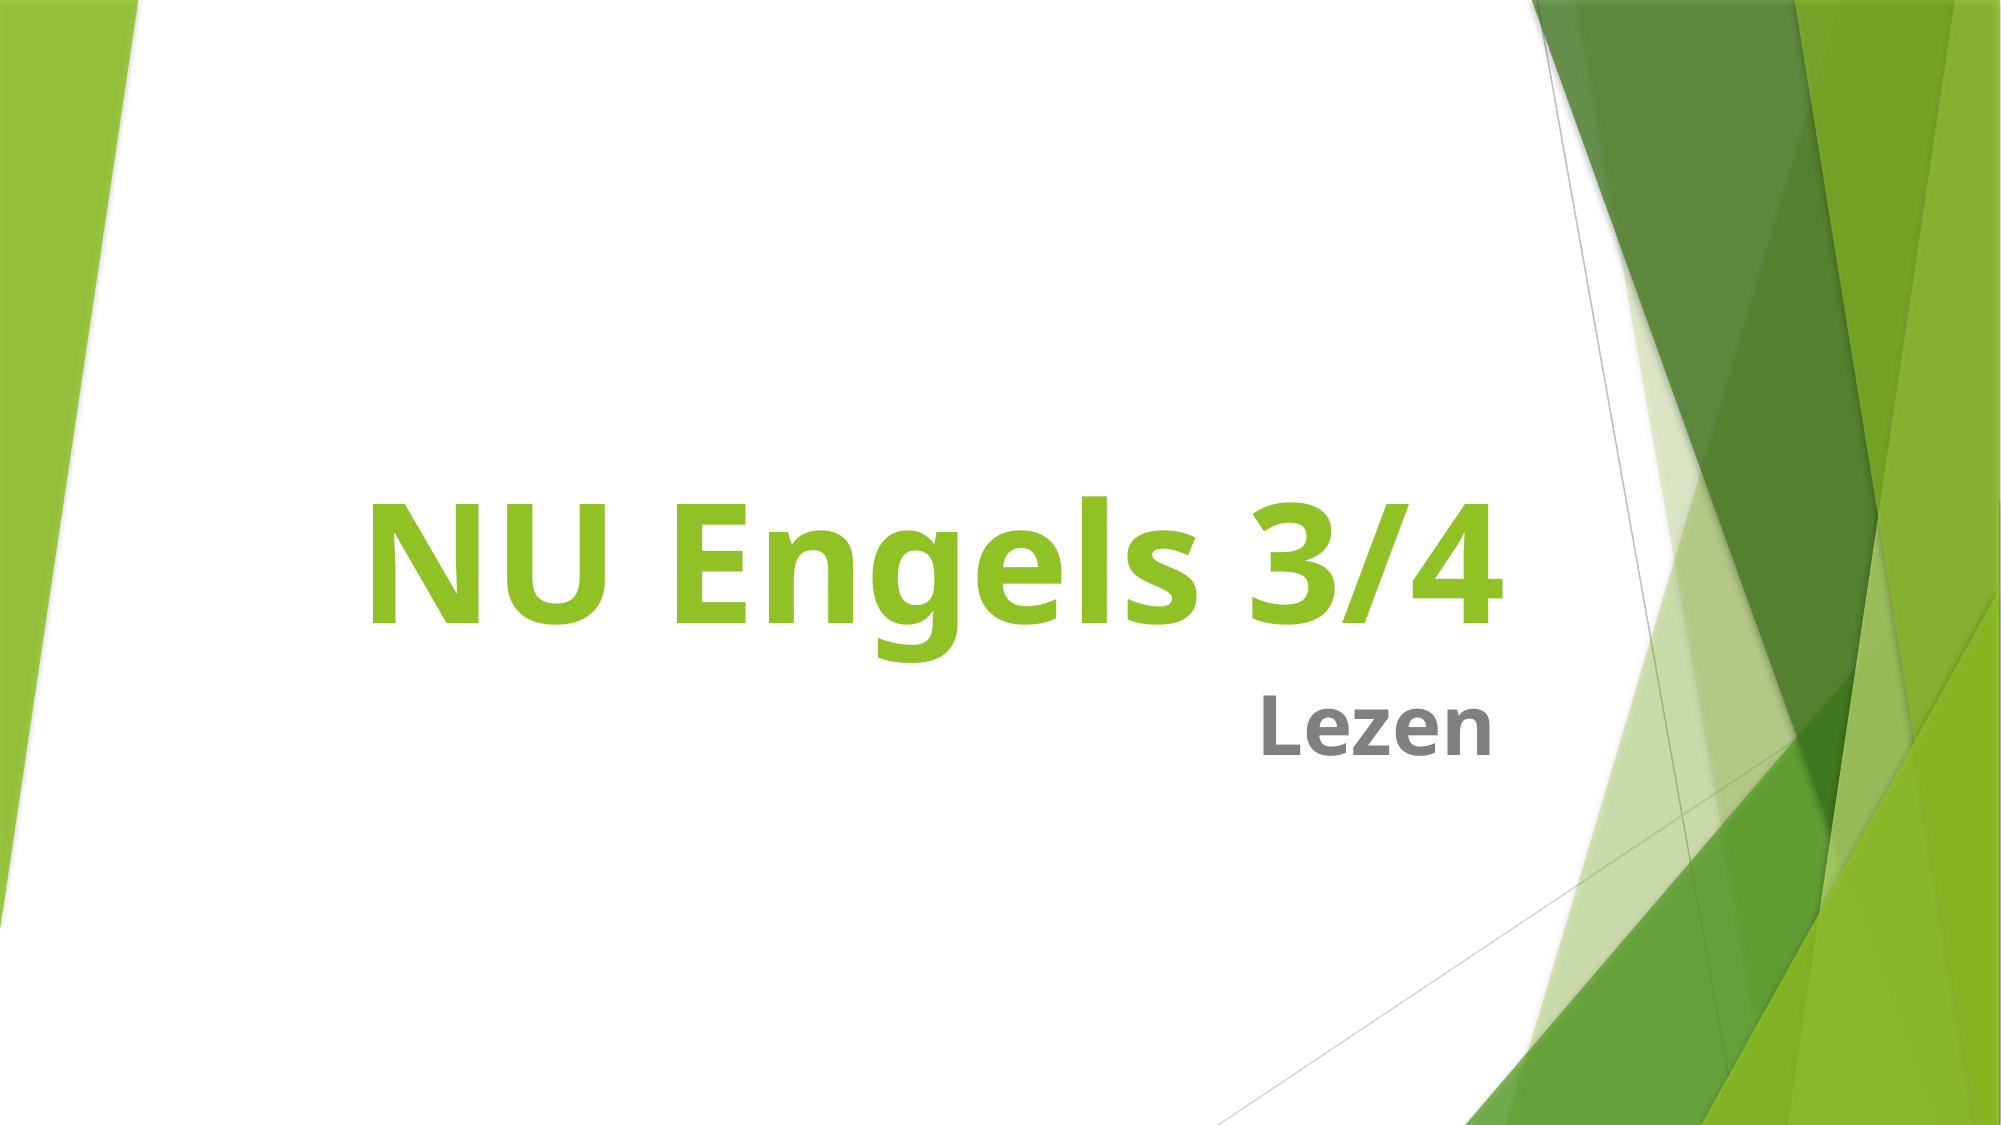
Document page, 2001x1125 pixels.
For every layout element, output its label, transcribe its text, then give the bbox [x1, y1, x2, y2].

subtitle Lezen [247, 664, 1522, 845]
title NU Engels 3/4 [247, 394, 1522, 664]
